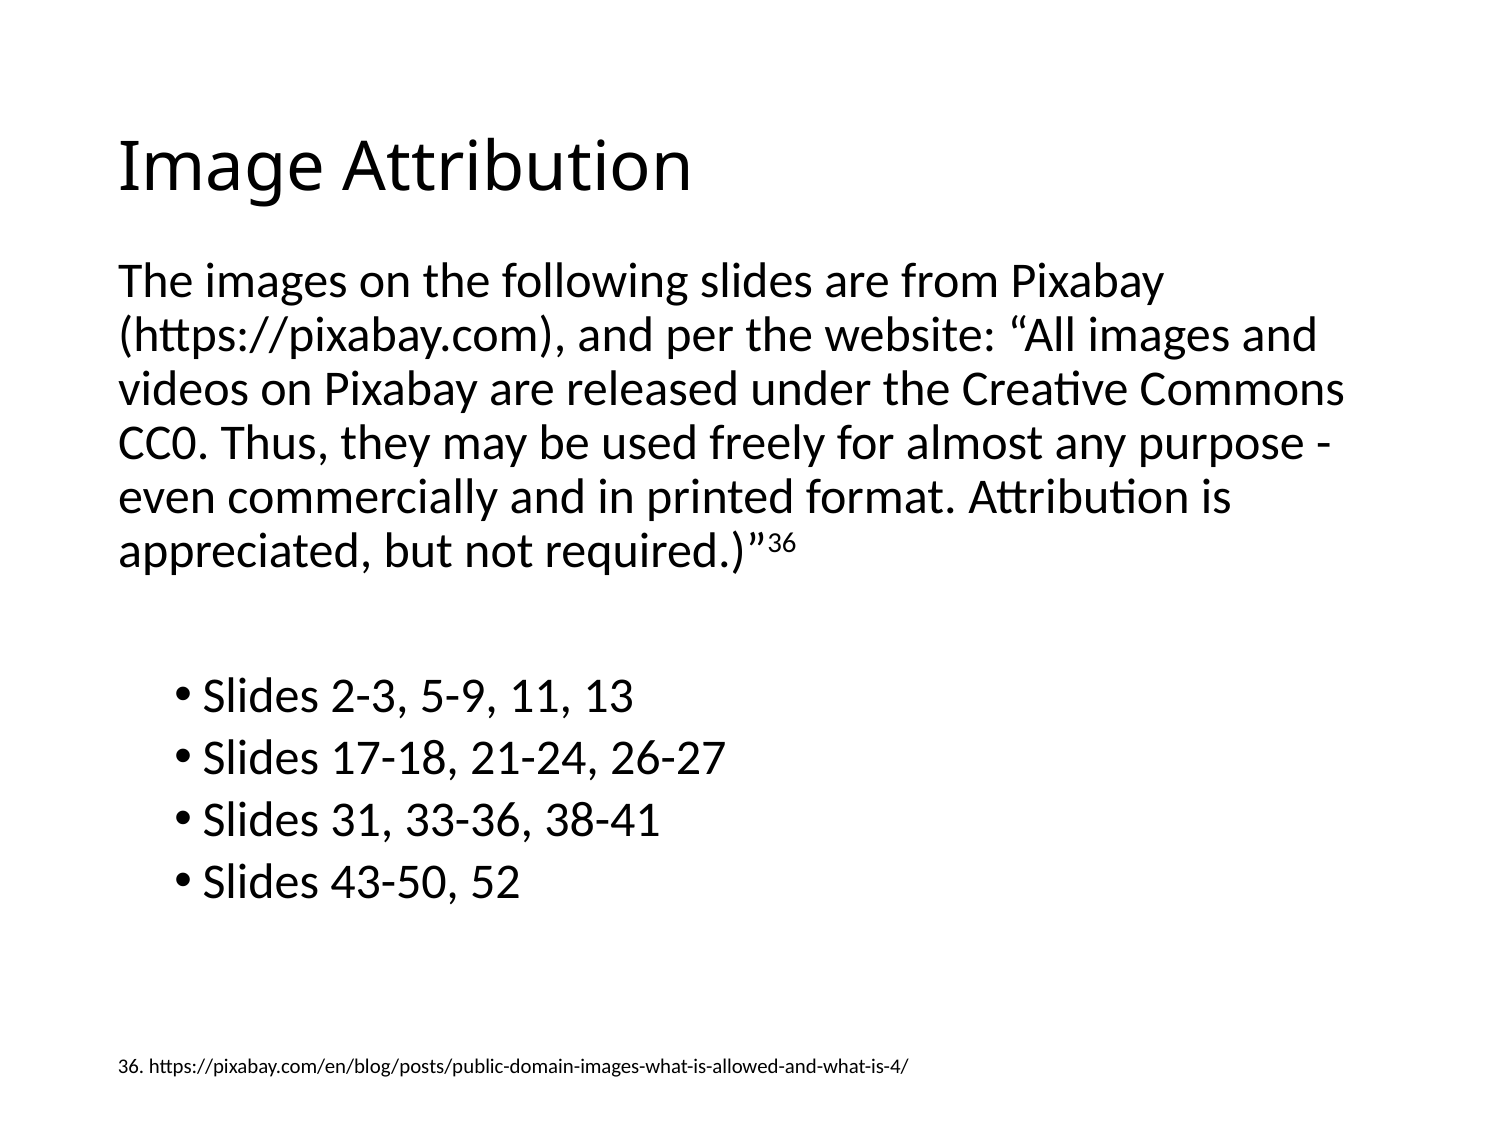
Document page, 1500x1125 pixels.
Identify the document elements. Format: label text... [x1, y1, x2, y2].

text_box 36. https://pixabay.com/en/blog/posts/public-domain-images-what-is-allowed-and-what-is-4/ [103, 1044, 1280, 1085]
title Image Attribution [102, 59, 1398, 246]
list The images on the following slides are from Pixabay (https://pixabay.com), and per the website: “All images and videos on Pixabay are released under the Creative Commons CC0. Thus, they may be used freely for almost any purpose - even commercially and in printed format. Attribution is appreciated, but not required.)”36 Slides 2-3, 5-9, 11, 13 Slides 17-18, 21-24, 26-27 Slides 31, 33-36, 38-41 Slides 43-50, 52 [102, 246, 1398, 1014]
